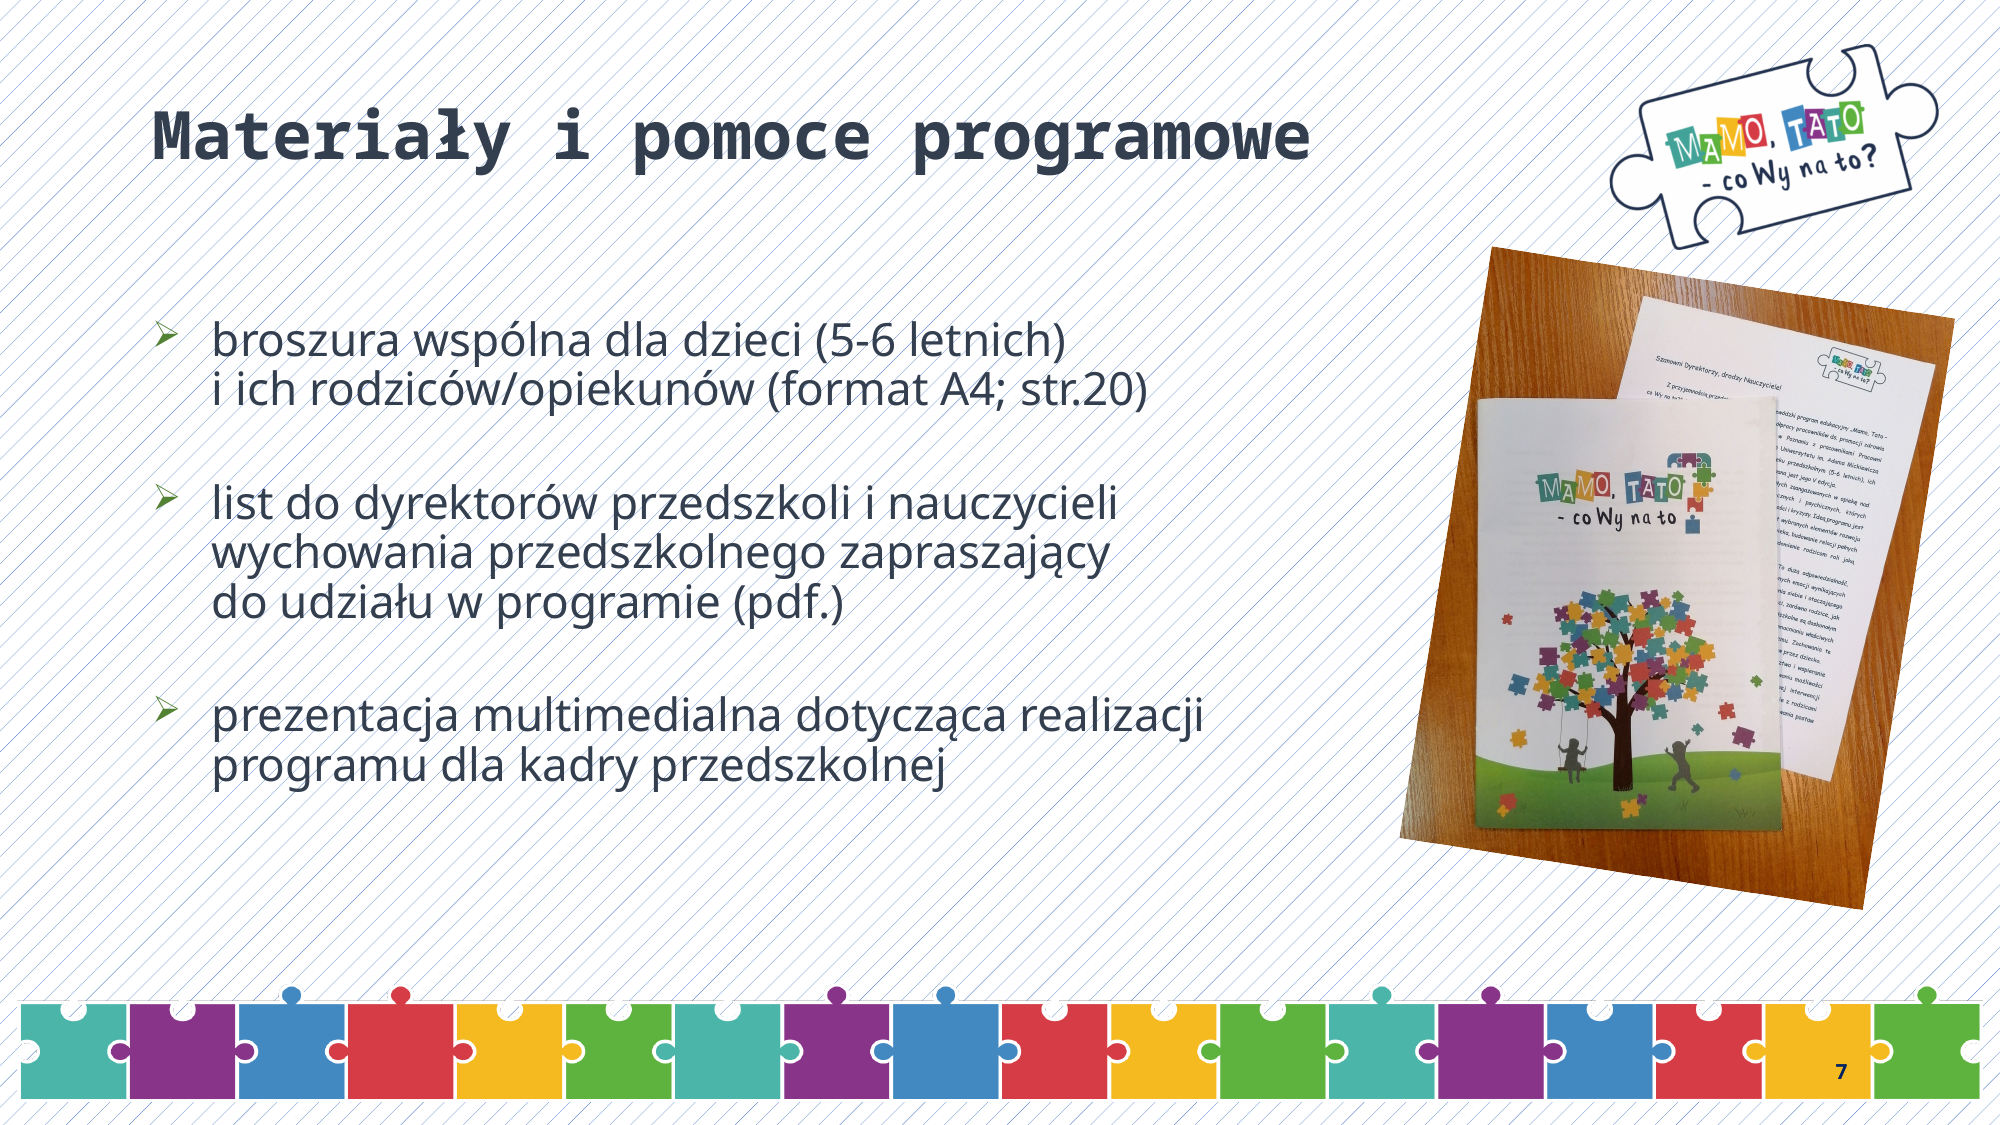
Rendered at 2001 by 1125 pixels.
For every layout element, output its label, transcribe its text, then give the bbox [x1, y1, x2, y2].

picture [1400, 248, 1955, 909]
picture [17, 983, 1983, 1102]
slide_number 7 [1412, 1042, 1863, 1103]
title Materiały i pomoce programowe [137, 59, 1863, 216]
picture [1615, 35, 1953, 259]
list broszura wspólna dla dzieci (5-6 letnich) i ich rodziców/opiekunów (format A4; str.20) list do dyrektorów przedszkoli i nauczycieli wychowania przedszkolnego zapraszający do udziału w programie (pdf.) prezentacja multimedialna dotycząca realizacji programu dla kadry przedszkolnej [137, 309, 1374, 901]
